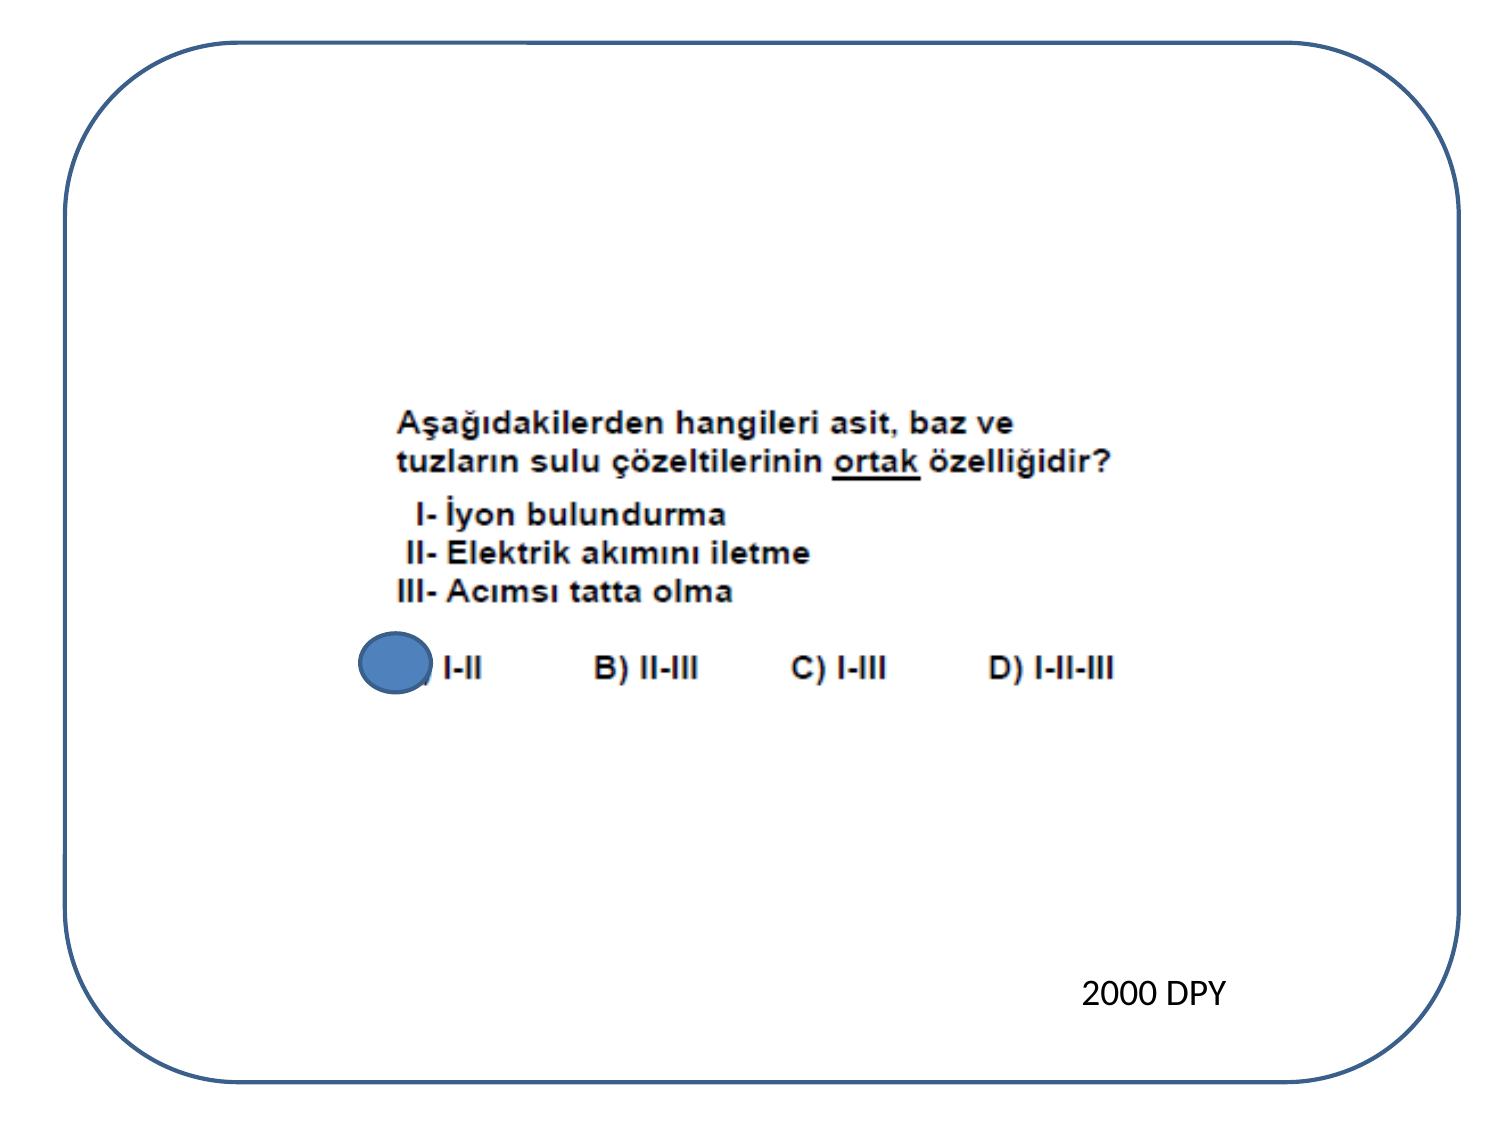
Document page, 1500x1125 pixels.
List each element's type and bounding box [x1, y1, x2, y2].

text_box [62, 40, 1461, 1085]
picture [374, 398, 1166, 703]
